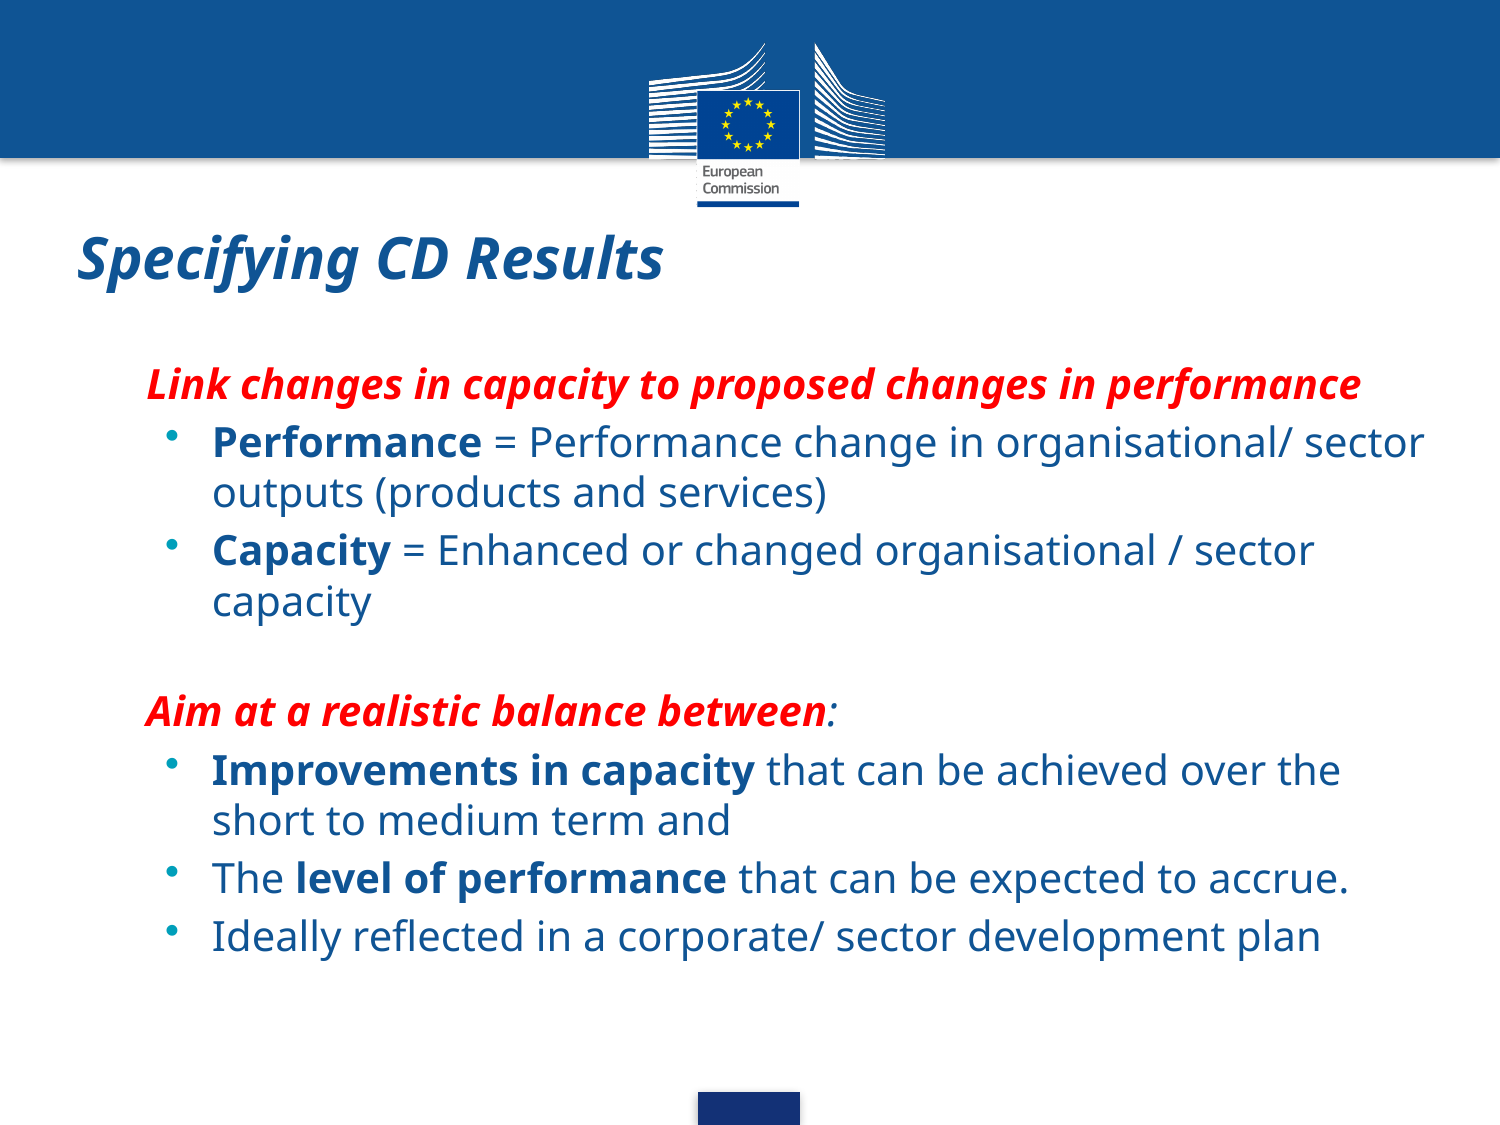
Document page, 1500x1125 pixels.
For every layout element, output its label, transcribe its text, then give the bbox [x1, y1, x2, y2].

picture [649, 42, 885, 208]
title Specifying CD Results [62, 200, 813, 313]
list Link changes in capacity to proposed changes in performance Performance = Performance change in organisational/ sector outputs (products and services) Capacity = Enhanced or changed organisational / sector capacity Aim at a realistic balance between: Improvements in capacity that can be achieved over the short to medium term and The level of performance that can be expected to accrue. Ideally reflected in a corporate/ sector development plan [75, 350, 1463, 1075]
